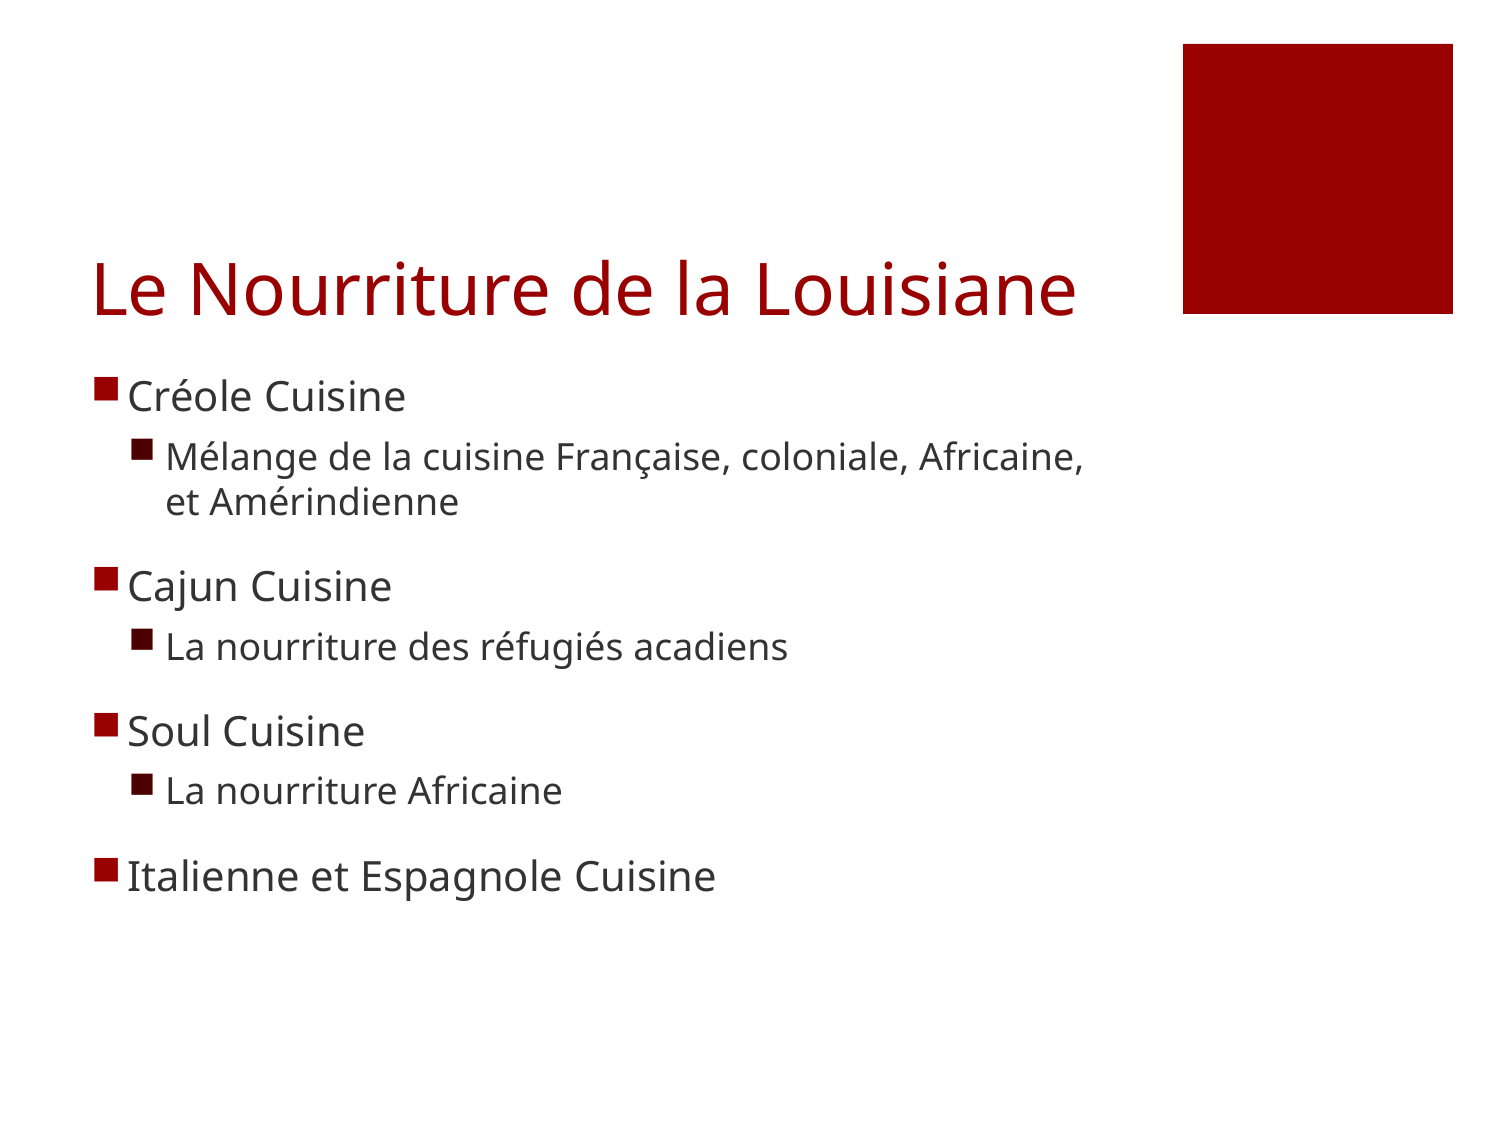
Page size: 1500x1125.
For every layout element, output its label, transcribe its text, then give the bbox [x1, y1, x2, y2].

list Créole Cuisine Mélange de la cuisine Française, coloniale, Africaine, et Amérindienne Cajun Cuisine La nourriture des réfugiés acadiens Soul Cuisine La nourriture Africaine Italienne et Espagnole Cuisine [75, 362, 1143, 1005]
title Le Nourriture de la Louisiane [75, 149, 1143, 338]
